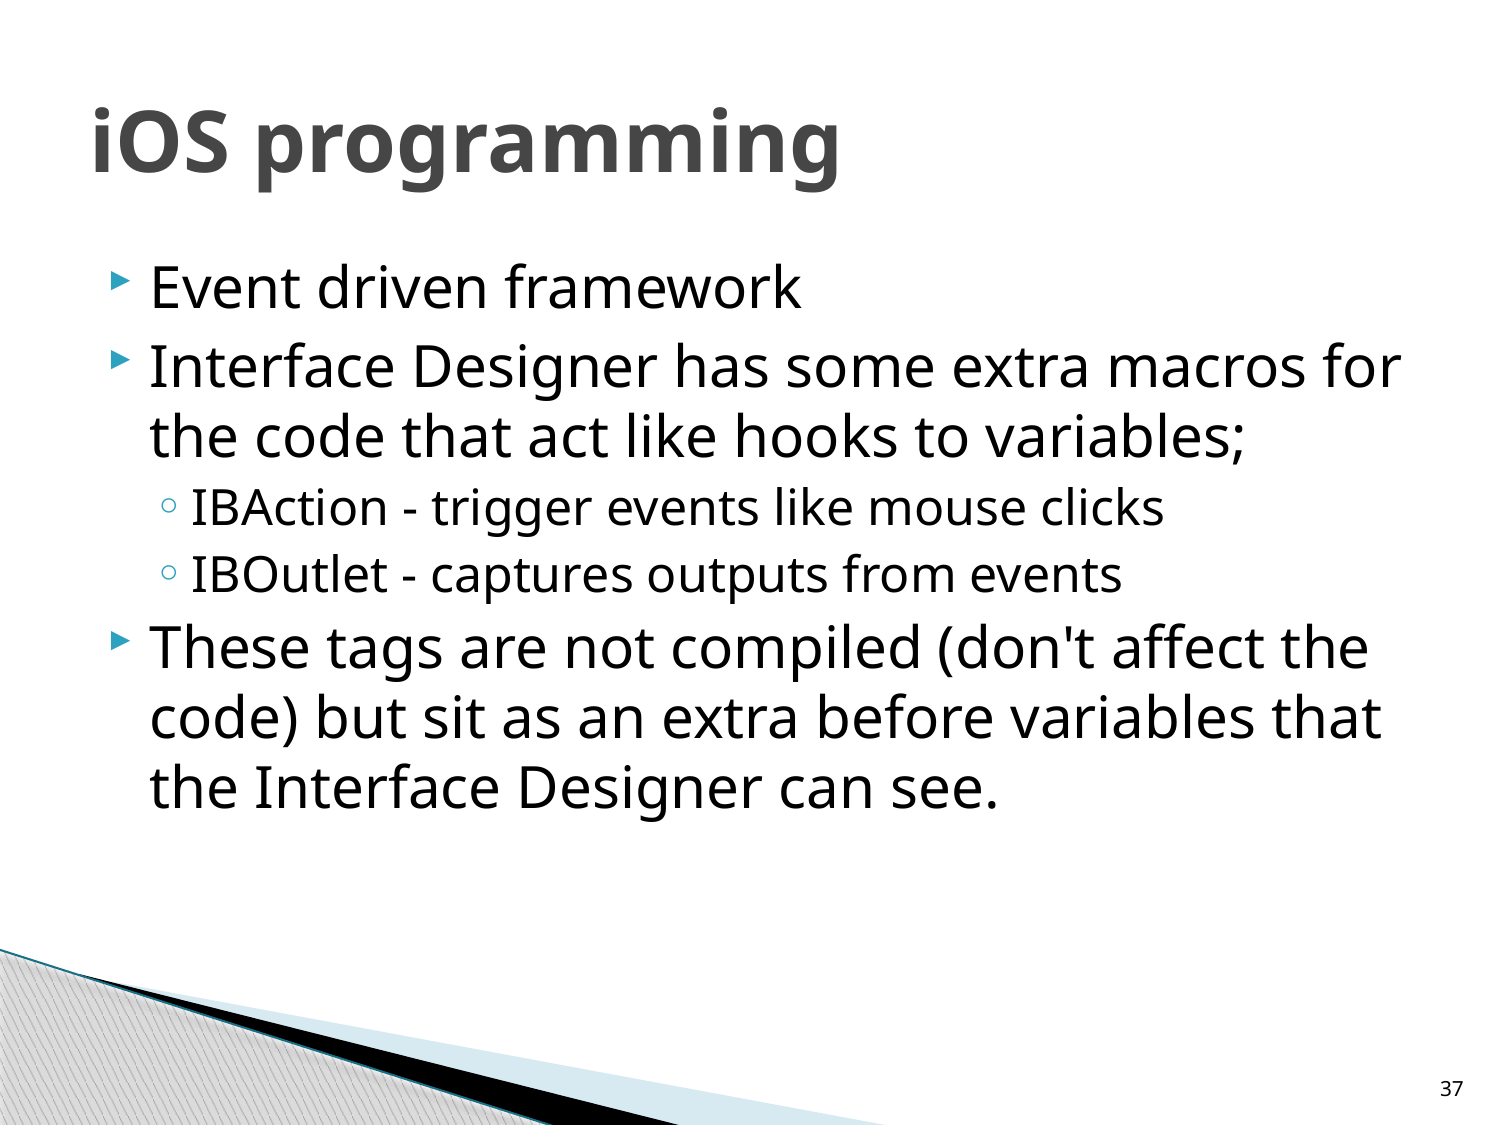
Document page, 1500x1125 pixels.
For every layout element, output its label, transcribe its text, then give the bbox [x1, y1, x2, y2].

slide_number 37 [1418, 1051, 1479, 1112]
title iOS programming [75, 45, 1425, 233]
list Event driven framework Interface Designer has some extra macros for the code that act like hooks to variables; IBAction - trigger events like mouse clicks IBOutlet - captures outputs from events These tags are not compiled (don't affect the code) but sit as an extra before variables that the Interface Designer can see. [75, 243, 1425, 986]
